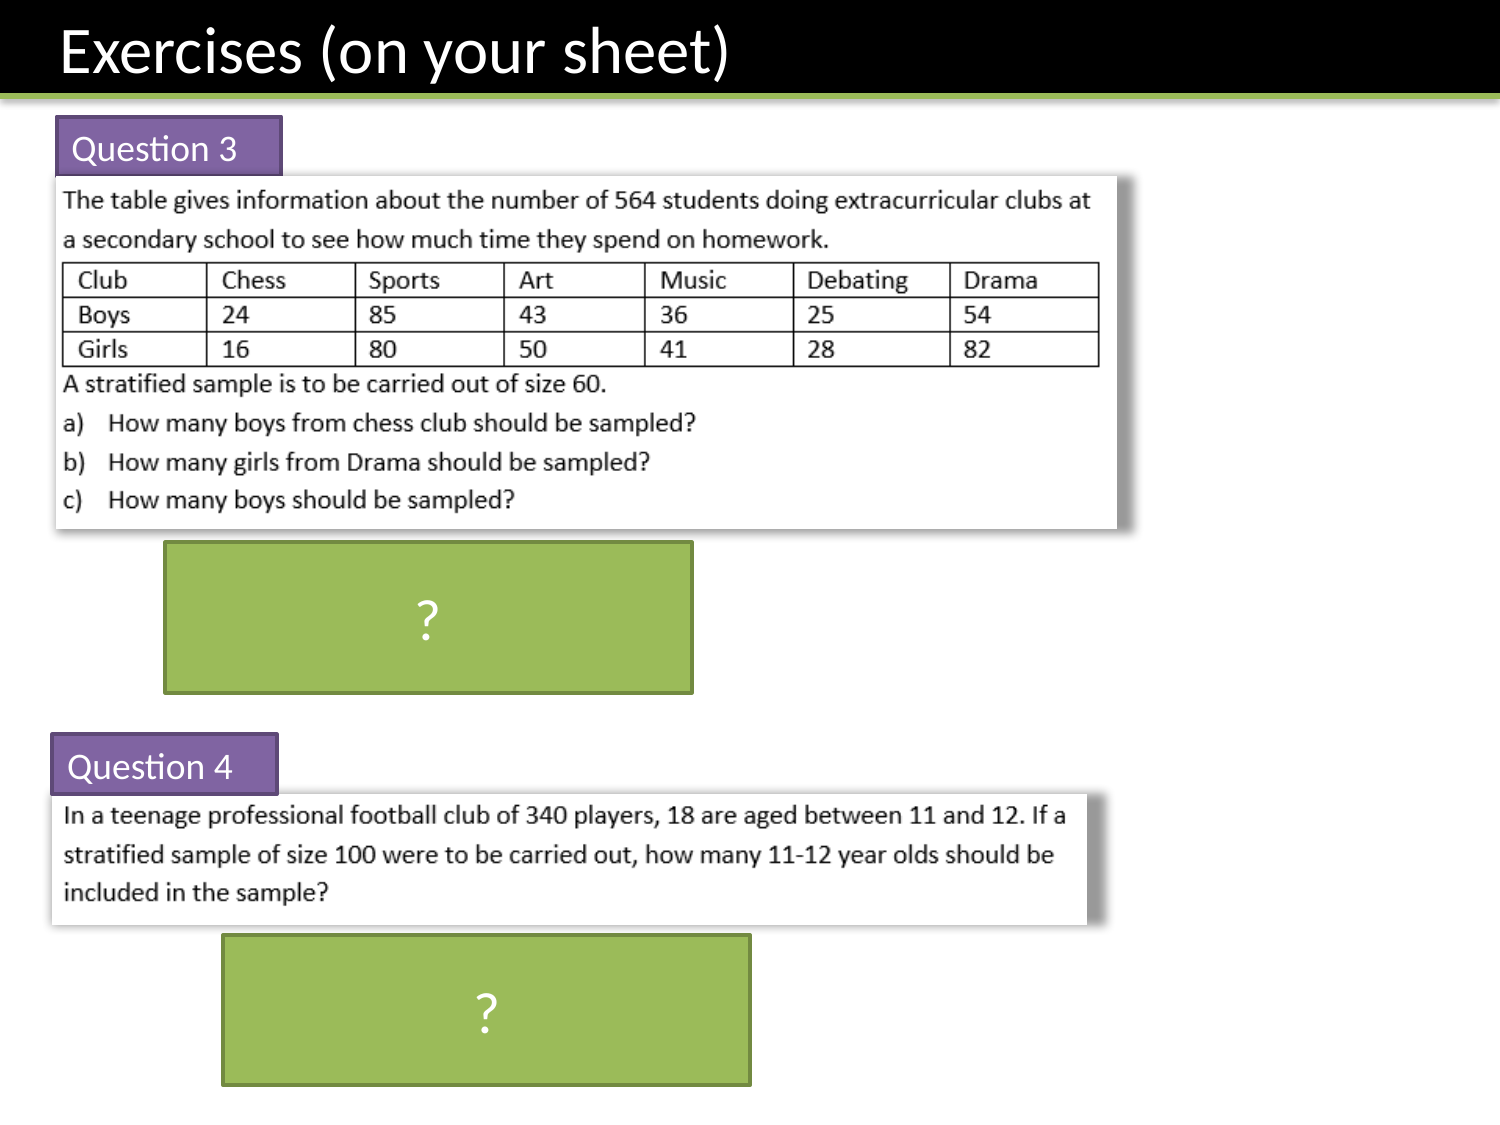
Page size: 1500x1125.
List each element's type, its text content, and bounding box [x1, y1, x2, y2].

text_box ? [221, 933, 752, 1087]
picture [56, 176, 1117, 529]
text_box Question 4 [50, 732, 279, 794]
text_box Question 3 [55, 115, 283, 172]
text_box ? [163, 540, 694, 695]
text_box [0, 0, 1500, 99]
picture [52, 794, 1087, 925]
